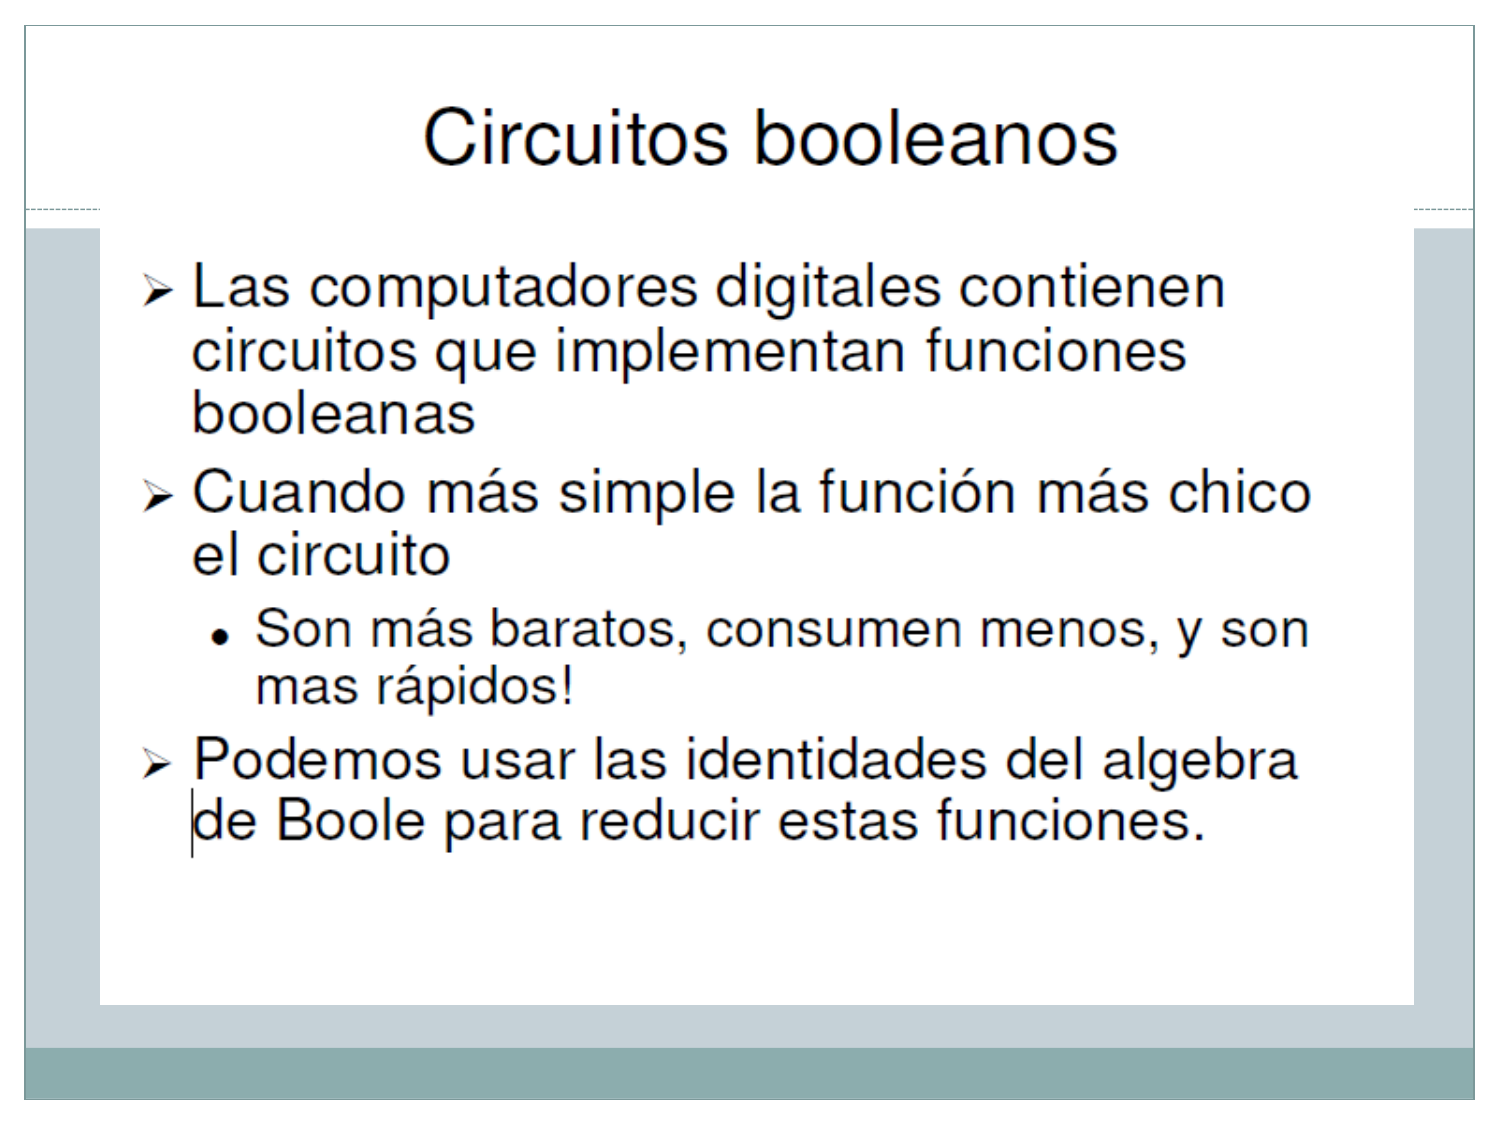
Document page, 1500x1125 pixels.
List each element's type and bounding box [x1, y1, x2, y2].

list [100, 89, 1414, 1006]
